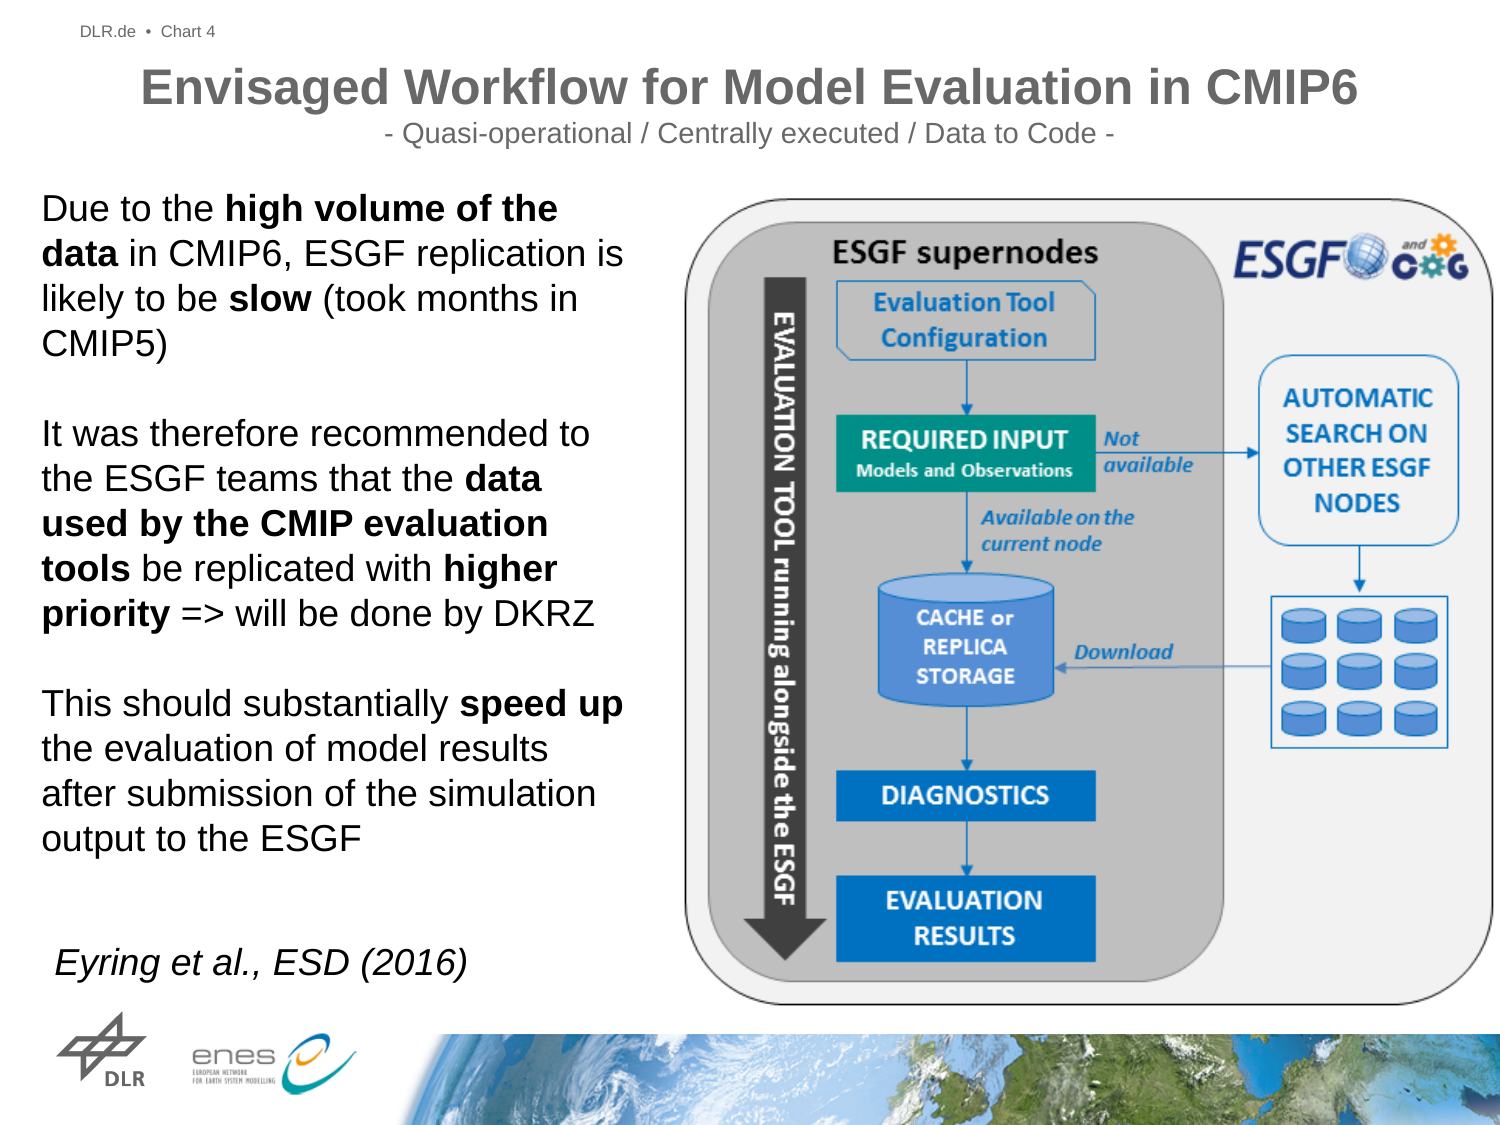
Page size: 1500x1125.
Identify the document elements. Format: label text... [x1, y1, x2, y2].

picture [0, 1007, 1500, 1125]
text_box Due to the high volume of the data in CMIP6, ESGF replication is likely to be slow (took months in CMIP5) It was therefore recommended to the ESGF teams that the data used by the CMIP evaluation tools be replicated with higher priority => will be done by DKRZ This should substantially speed up the evaluation of model results after submission of the simulation output to the ESGF [41, 184, 635, 905]
text_box [0, 19, 1494, 126]
slide_number DLR.de • Chart 4 [79, 20, 251, 45]
text_box Eyring et al., ESD (2016) [39, 930, 527, 990]
title Envisaged Workflow for Model Evaluation in CMIP6 - Quasi-operational / Centrally executed / Data to Code - [79, 54, 1421, 176]
picture [664, 180, 1500, 1028]
